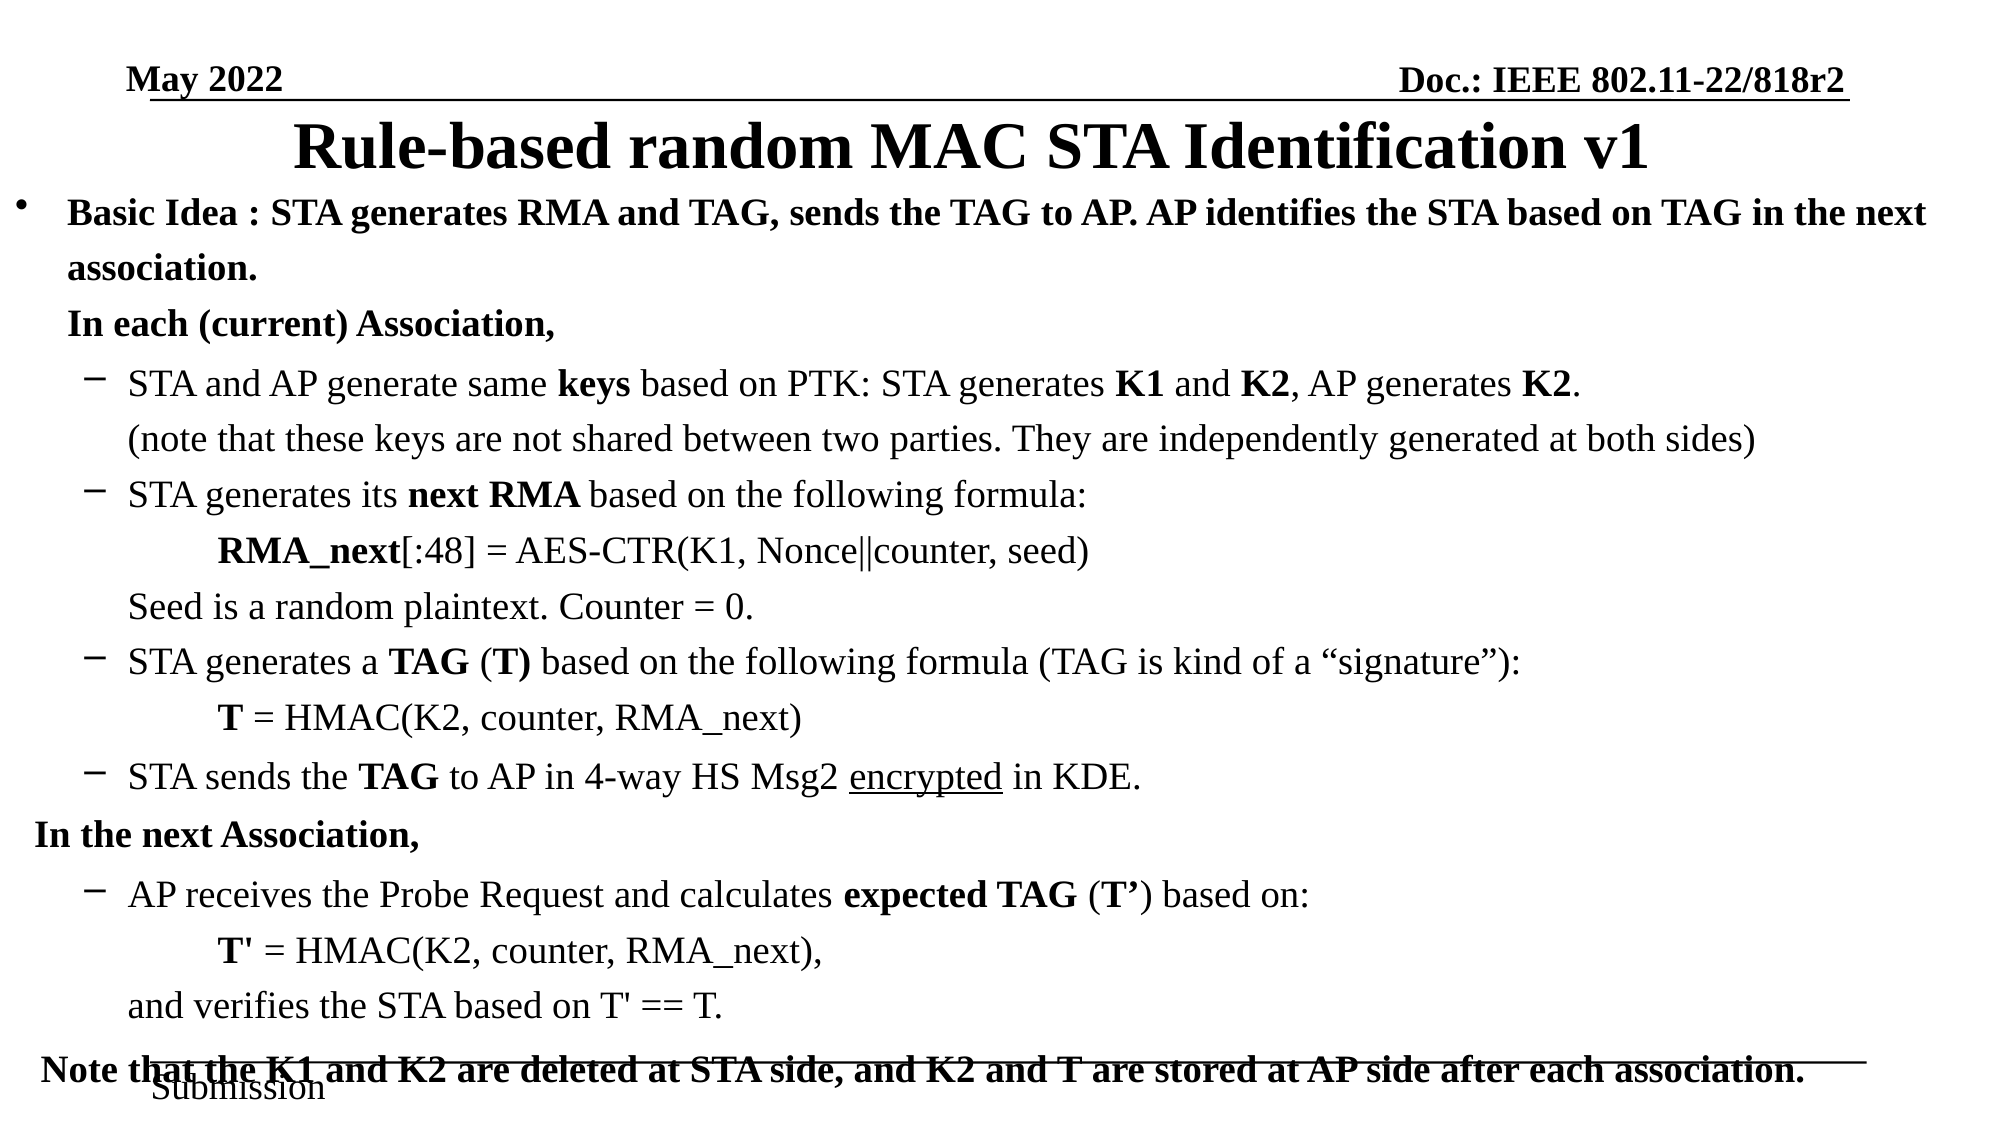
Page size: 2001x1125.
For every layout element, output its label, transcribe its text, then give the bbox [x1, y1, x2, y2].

title Rule-based random MAC STA Identification v1 [110, 69, 1836, 169]
list Basic Idea : STA generates RMA and TAG, sends the TAG to AP. AP identifies the STA based on TAG in the next association. In each (current) Association, STA and AP generate same keys based on PTK: STA generates K1 and K2, AP generates K2. (note that these keys are not shared between two parties. They are independently generated at both sides) STA generates its next RMA based on the following formula: RMA_next[:48] = AES-CTR(K1, Nonce||counter, seed) Seed is a random plaintext. Counter = 0. STA generates a TAG (T) based on the following formula (TAG is kind of a “signature”): T = HMAC(K2, counter, RMA_next) STA sends the TAG to AP in 4-way HS Msg2 encrypted in KDE. In the next Association, AP receives the Probe Request and calculates expected TAG (T’) based on: T' = HMAC(K2, counter, RMA_next), and verifies the STA based on T' == T. Note that the K1 and K2 are deleted at STA side, and K2 and T are stored at AP side after each association. [0, 169, 2000, 1125]
